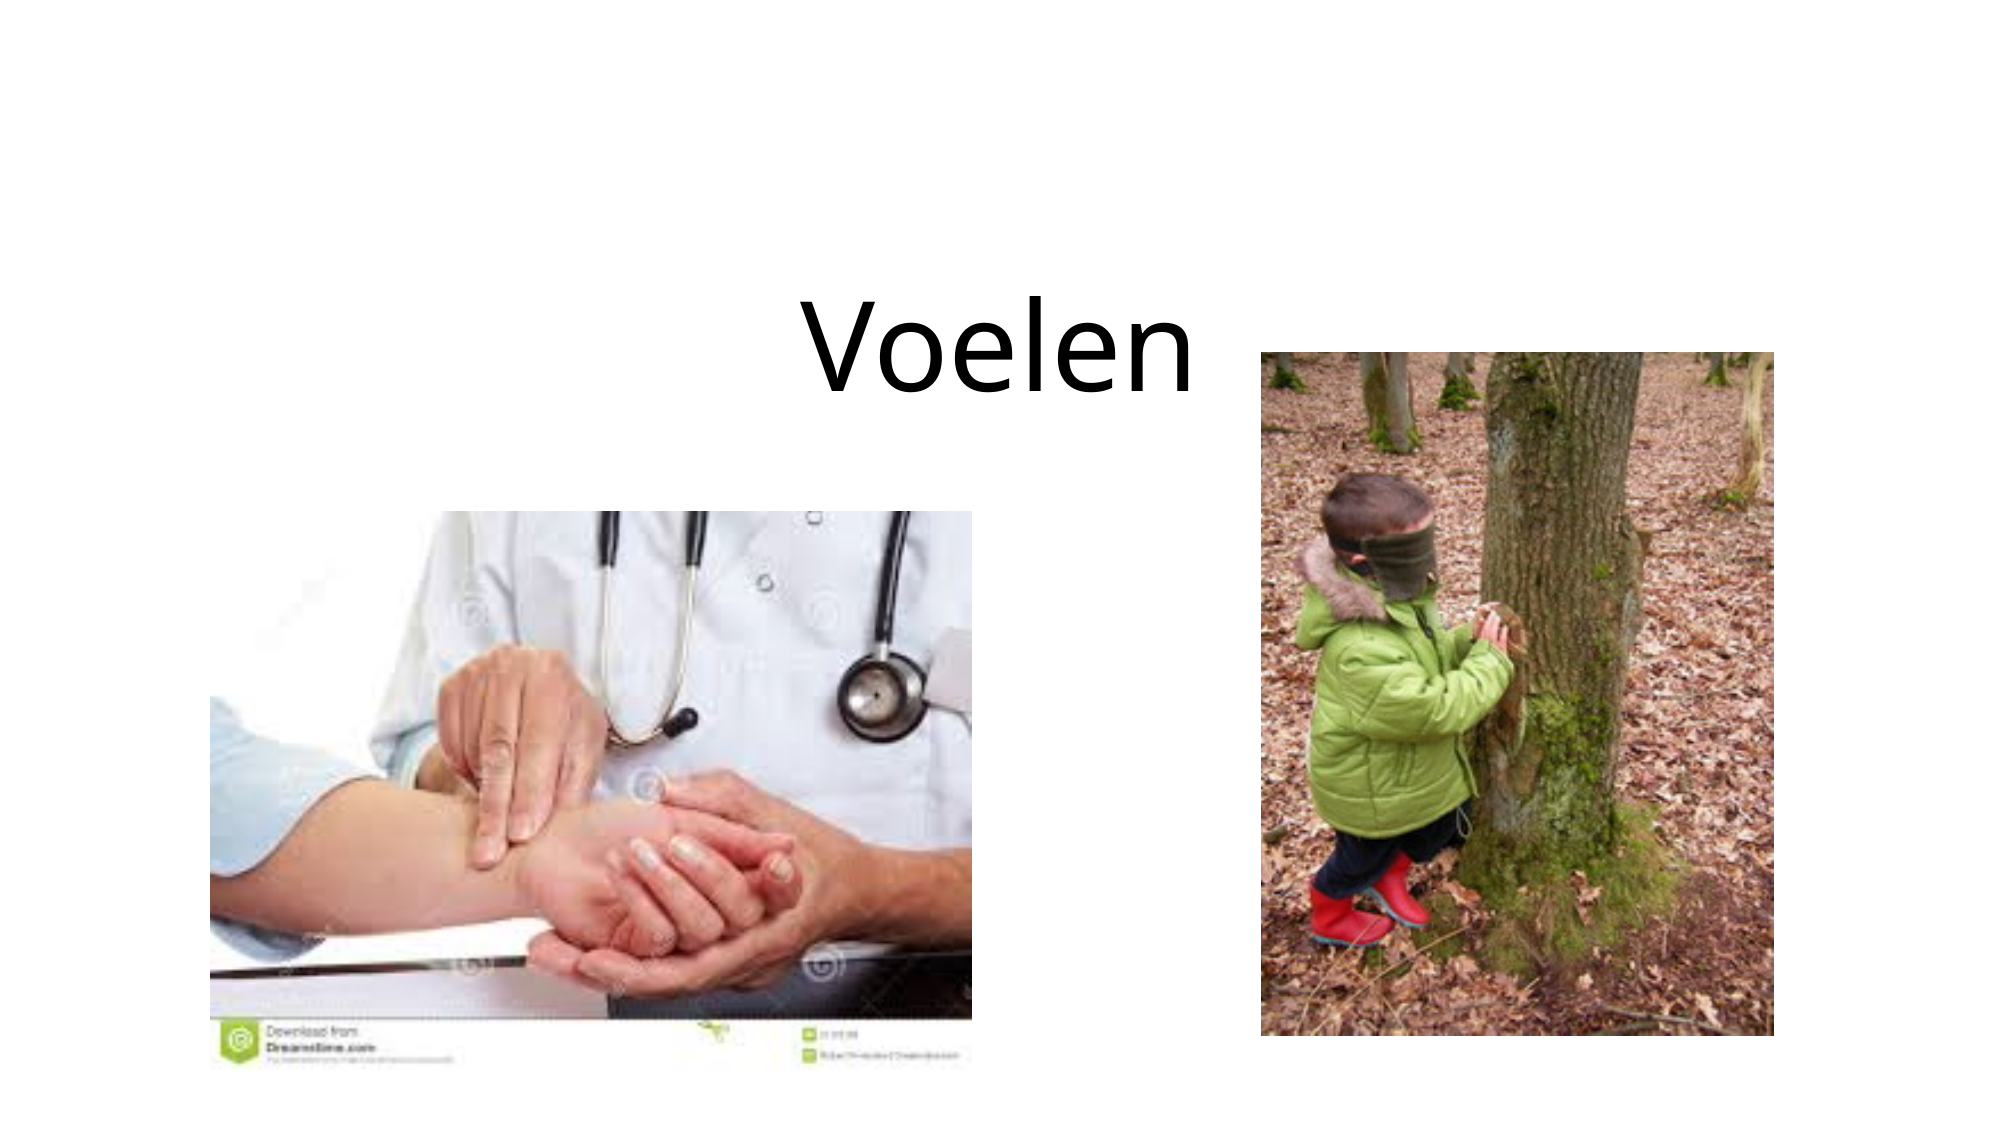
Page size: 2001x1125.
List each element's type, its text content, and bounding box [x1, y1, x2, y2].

picture [210, 511, 972, 1073]
title Voelen [249, 184, 1750, 576]
picture [1261, 352, 1774, 1036]
